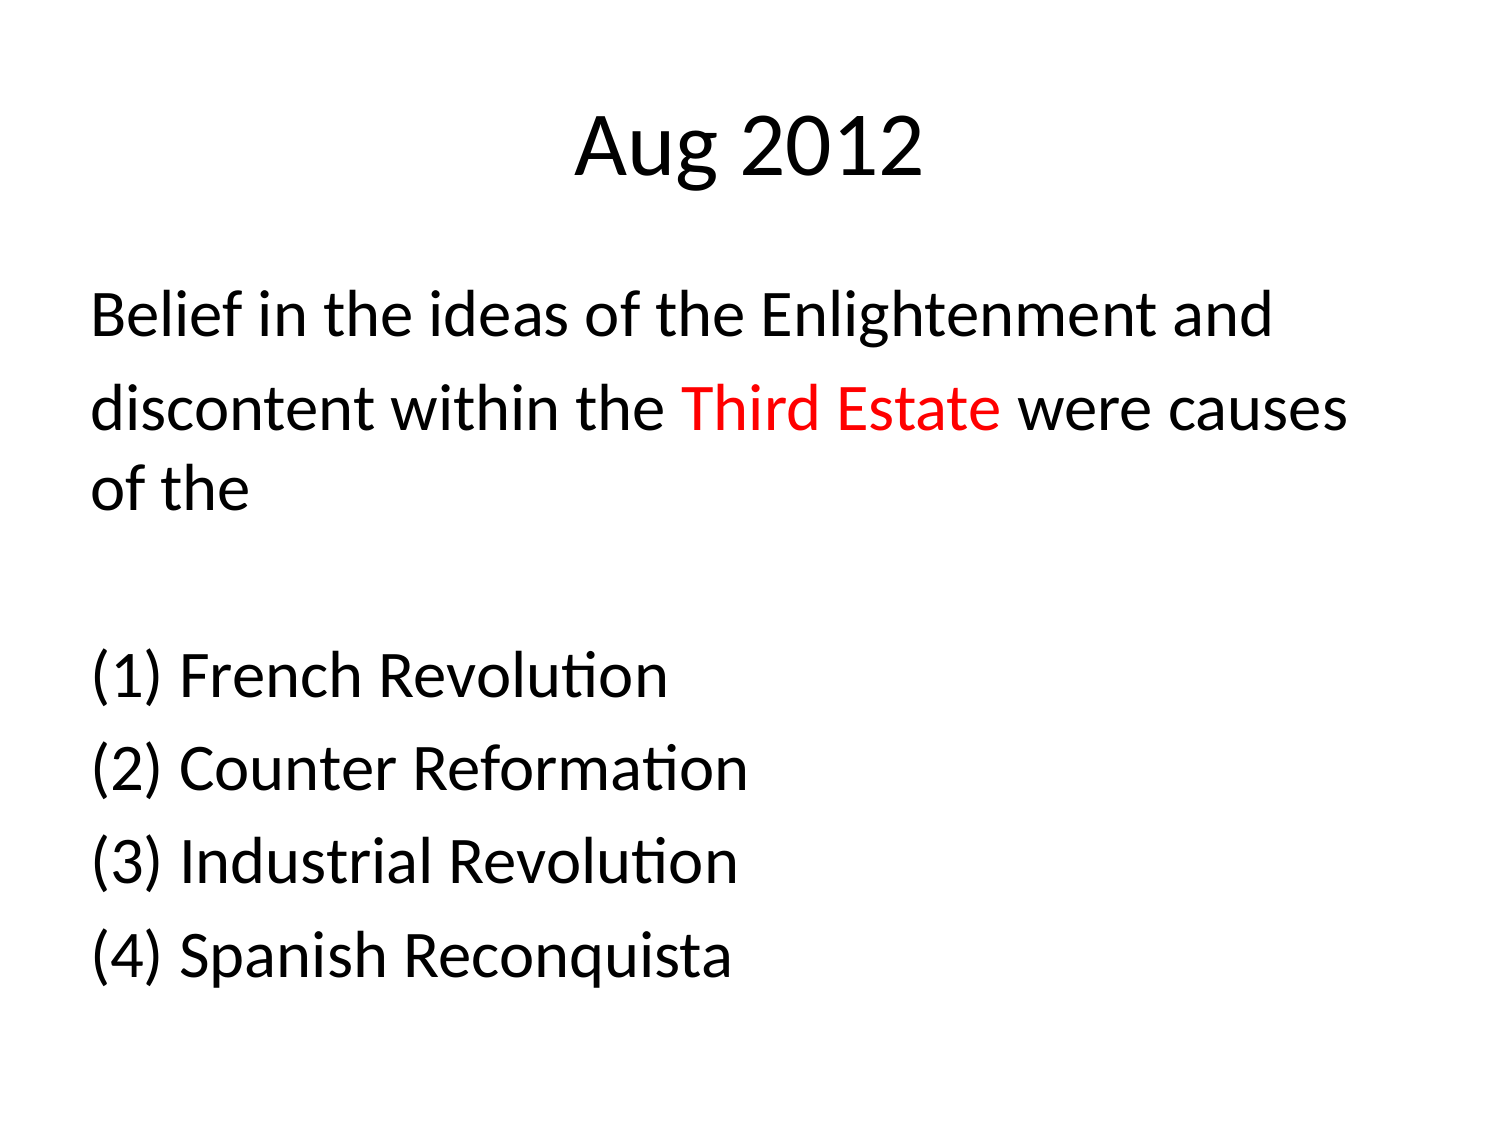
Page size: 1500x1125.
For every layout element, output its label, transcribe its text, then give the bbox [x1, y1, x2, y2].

title Aug 2012 [75, 45, 1425, 233]
list Belief in the ideas of the Enlightenment and discontent within the Third Estate were causes of the (1) French Revolution (2) Counter Reformation (3) Industrial Revolution (4) Spanish Reconquista [75, 262, 1425, 1005]
